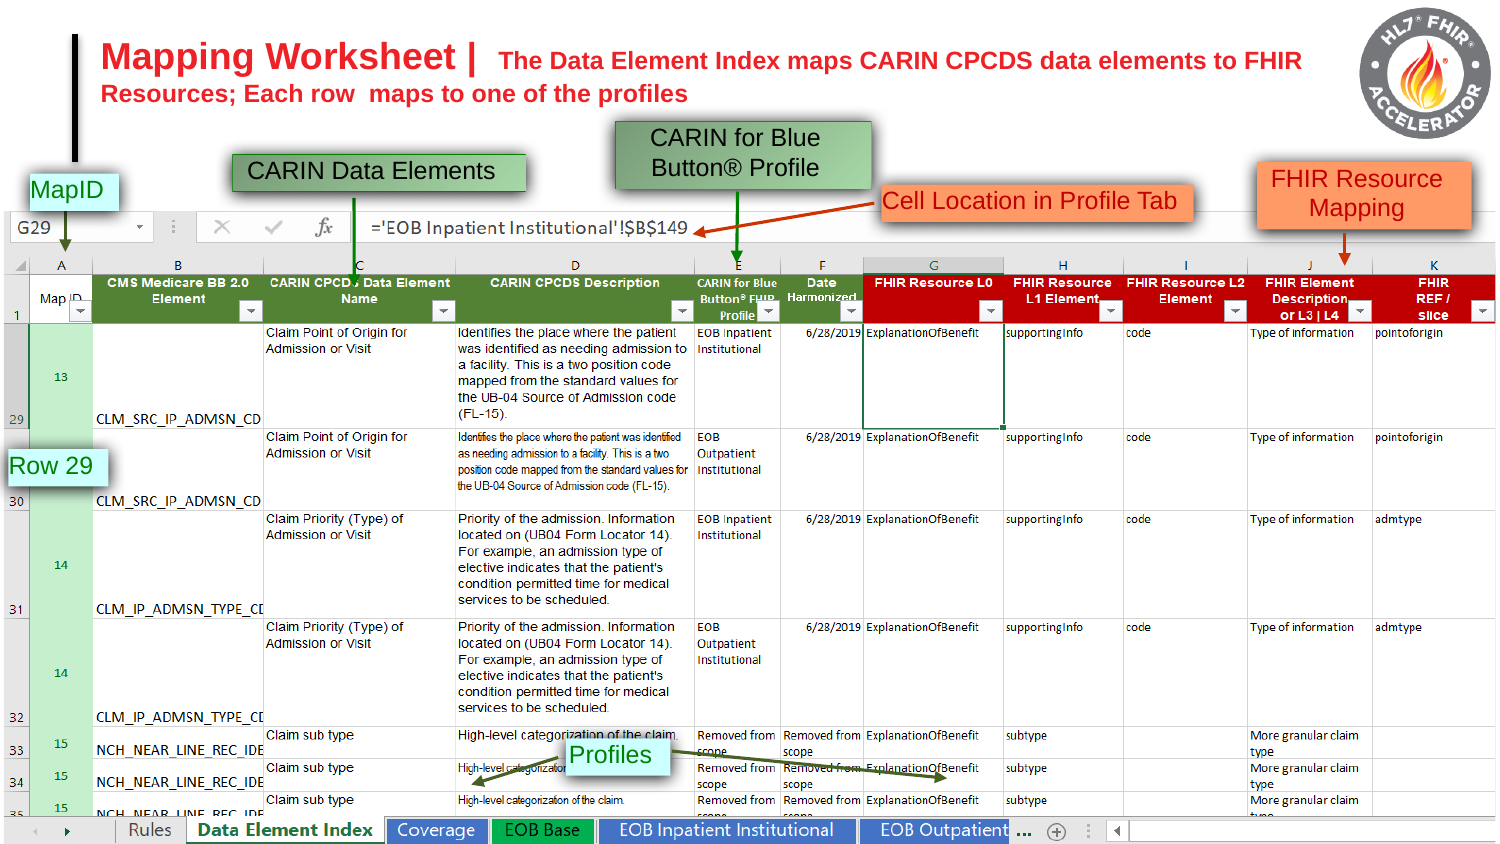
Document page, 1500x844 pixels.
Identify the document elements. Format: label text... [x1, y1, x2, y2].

text_box Cell Location in Profile Tab [881, 184, 1194, 209]
text_box CARIN for Blue Button® Profile [614, 121, 872, 189]
picture [1359, 7, 1491, 139]
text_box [471, 757, 559, 785]
text_box MapID [30, 173, 119, 209]
title Mapping Worksheet | The Data Element Index maps CARIN CPCDS data elements to FHIR Resources; Each row maps to one of the profiles [100, 5, 1451, 135]
text_box FHIR Resource Mapping [1257, 162, 1472, 209]
text_box CARIN Data Elements [232, 154, 526, 192]
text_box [692, 202, 875, 235]
picture [3, 211, 1496, 844]
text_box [671, 750, 948, 779]
